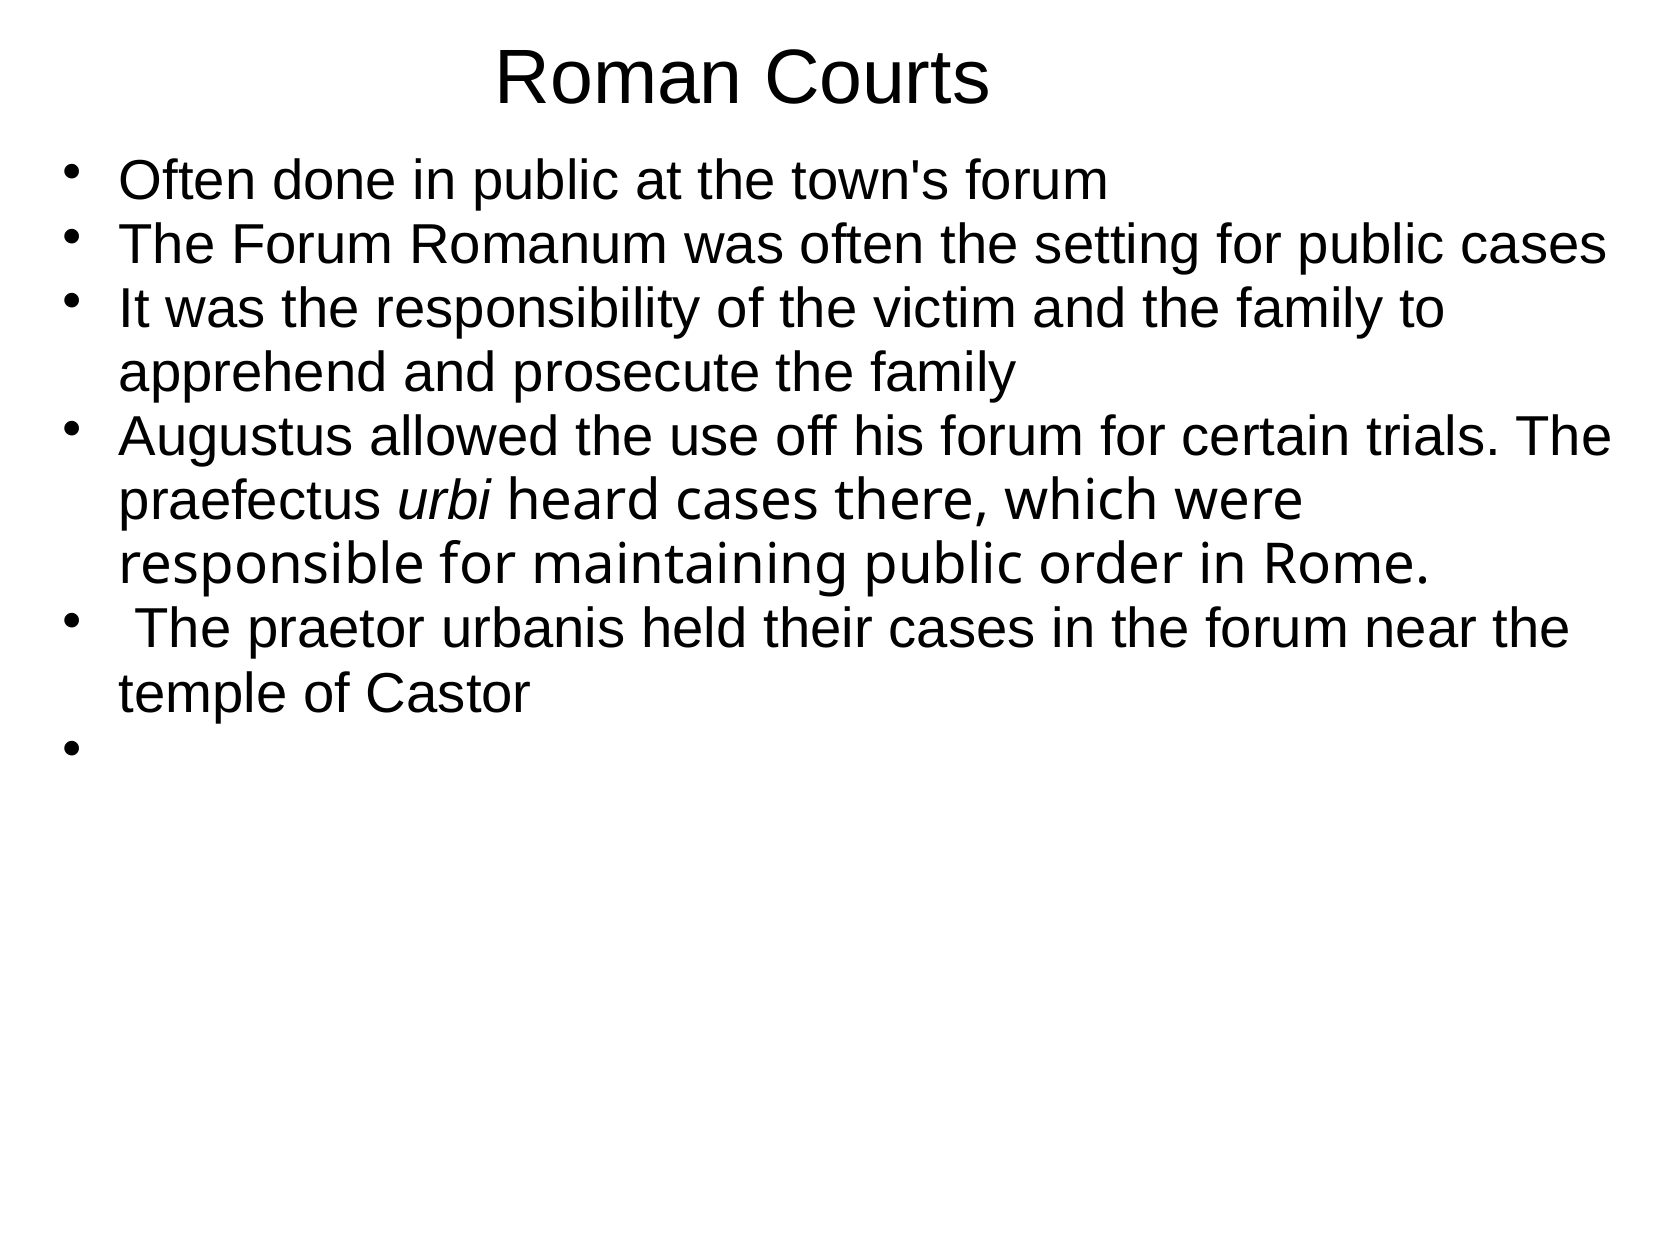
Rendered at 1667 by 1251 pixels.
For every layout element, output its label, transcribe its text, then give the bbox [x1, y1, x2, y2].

list Often done in public at the town's forum The Forum Romanum was often the setting for public cases It was the responsibility of the victim and the family to apprehend and prosecute the family Augustus allowed the use off his forum for certain trials. The praefectus urbi heard cases there, which were responsible for maintaining public order in Rome. The praetor urbanis held their cases in the forum near the temple of Castor [43, 147, 1624, 1033]
text_box Roman Courts [278, 33, 1207, 122]
